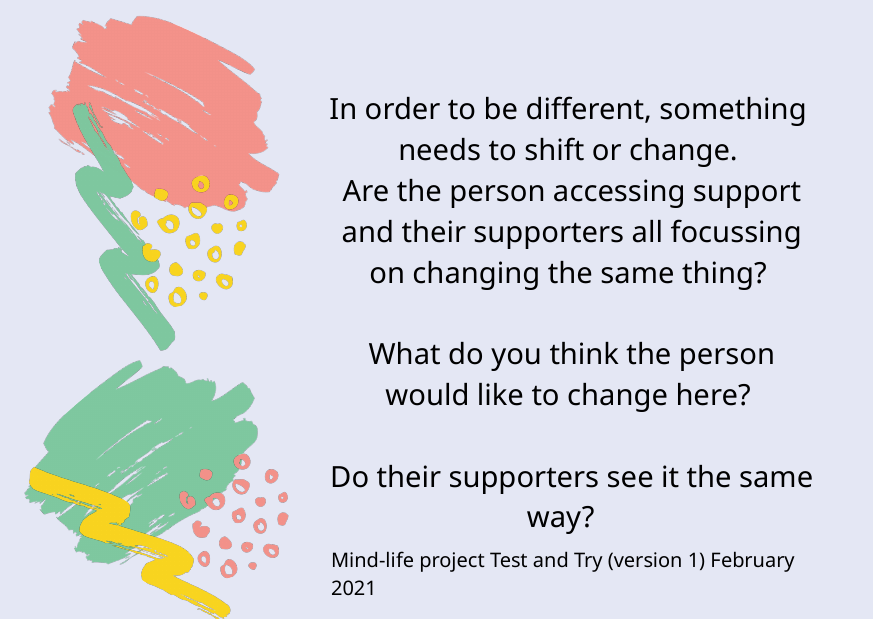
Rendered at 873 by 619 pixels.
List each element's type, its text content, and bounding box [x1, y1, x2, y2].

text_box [0, 0, 319, 619]
text_box In order to be different, something needs to shift or change. Are the person accessing support and their supporters all focussing on changing the same thing? What do you think the person would like to change here? Do their supporters see it the same way? [325, 84, 819, 534]
text_box Mind-life project Test and Try (version 1) February 2021 [331, 543, 812, 600]
